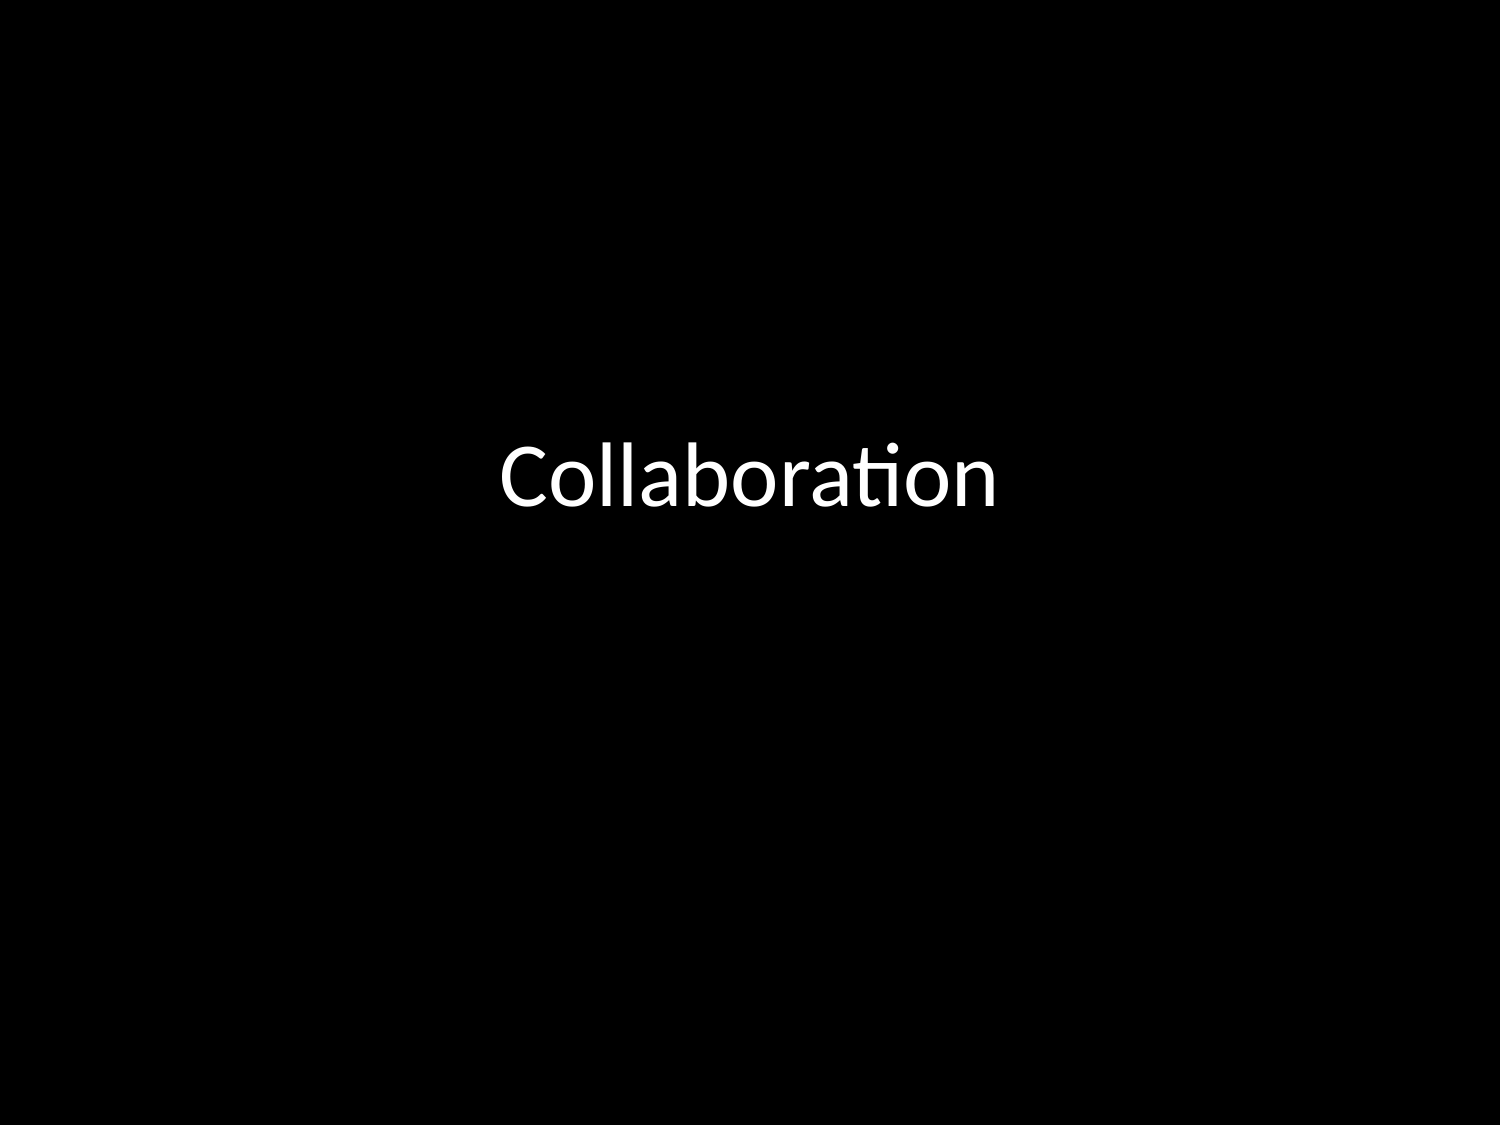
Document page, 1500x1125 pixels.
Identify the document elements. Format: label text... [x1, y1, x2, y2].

title Collaboration [112, 349, 1388, 591]
